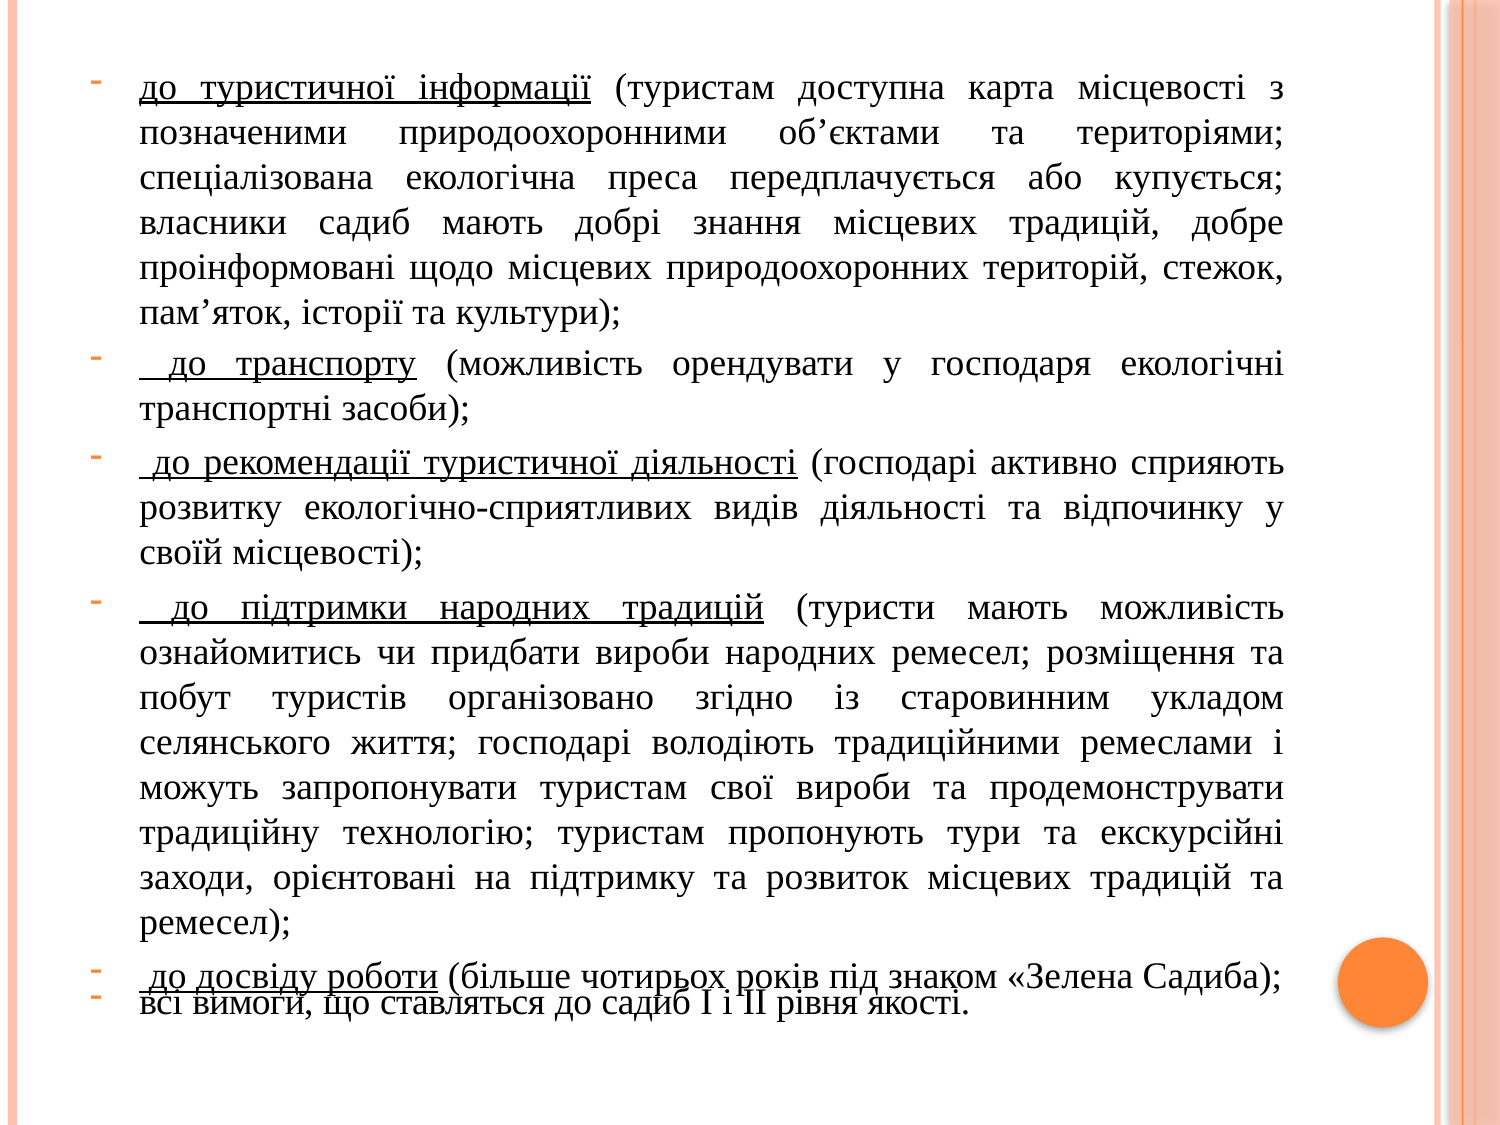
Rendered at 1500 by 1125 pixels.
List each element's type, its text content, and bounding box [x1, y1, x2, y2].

list до туристичної інформації (туристам доступна карта місцевості з позначеними природоохоронними об’єктами та територіями; спеціалізована екологічна преса передплачується або купується; власники садиб мають добрі знання місцевих традицій, добре проінформовані щодо місцевих природоохоронних територій, стежок, пам’яток, історії та культури); до транспорту (можливість орендувати у господаря екологічні транспортні засоби); до рекомендації туристичної діяльності (господарі активно сприяють розвитку екологічно-сприятливих видів діяльності та відпочинку у своїй місцевості); до підтримки народних традицій (туристи мають можливість ознайомитись чи придбати вироби народних ремесел; розміщення та побут туристів організовано згідно із старовинним укладом селянського життя; господарі володіють традиційними ремеслами і можуть запропонувати туристам свої вироби та продемонструвати традиційну технологію; туристам пропонують тури та екскурсійні заходи, орієнтовані на підтримку та розвиток місцевих традицій та ремесел); до досвіду роботи (більше чотирьох років під знаком «Зелена Садиба); всі вимоги, що ставляться до садиб І і ІІ рівня якості. [75, 54, 1300, 1062]
